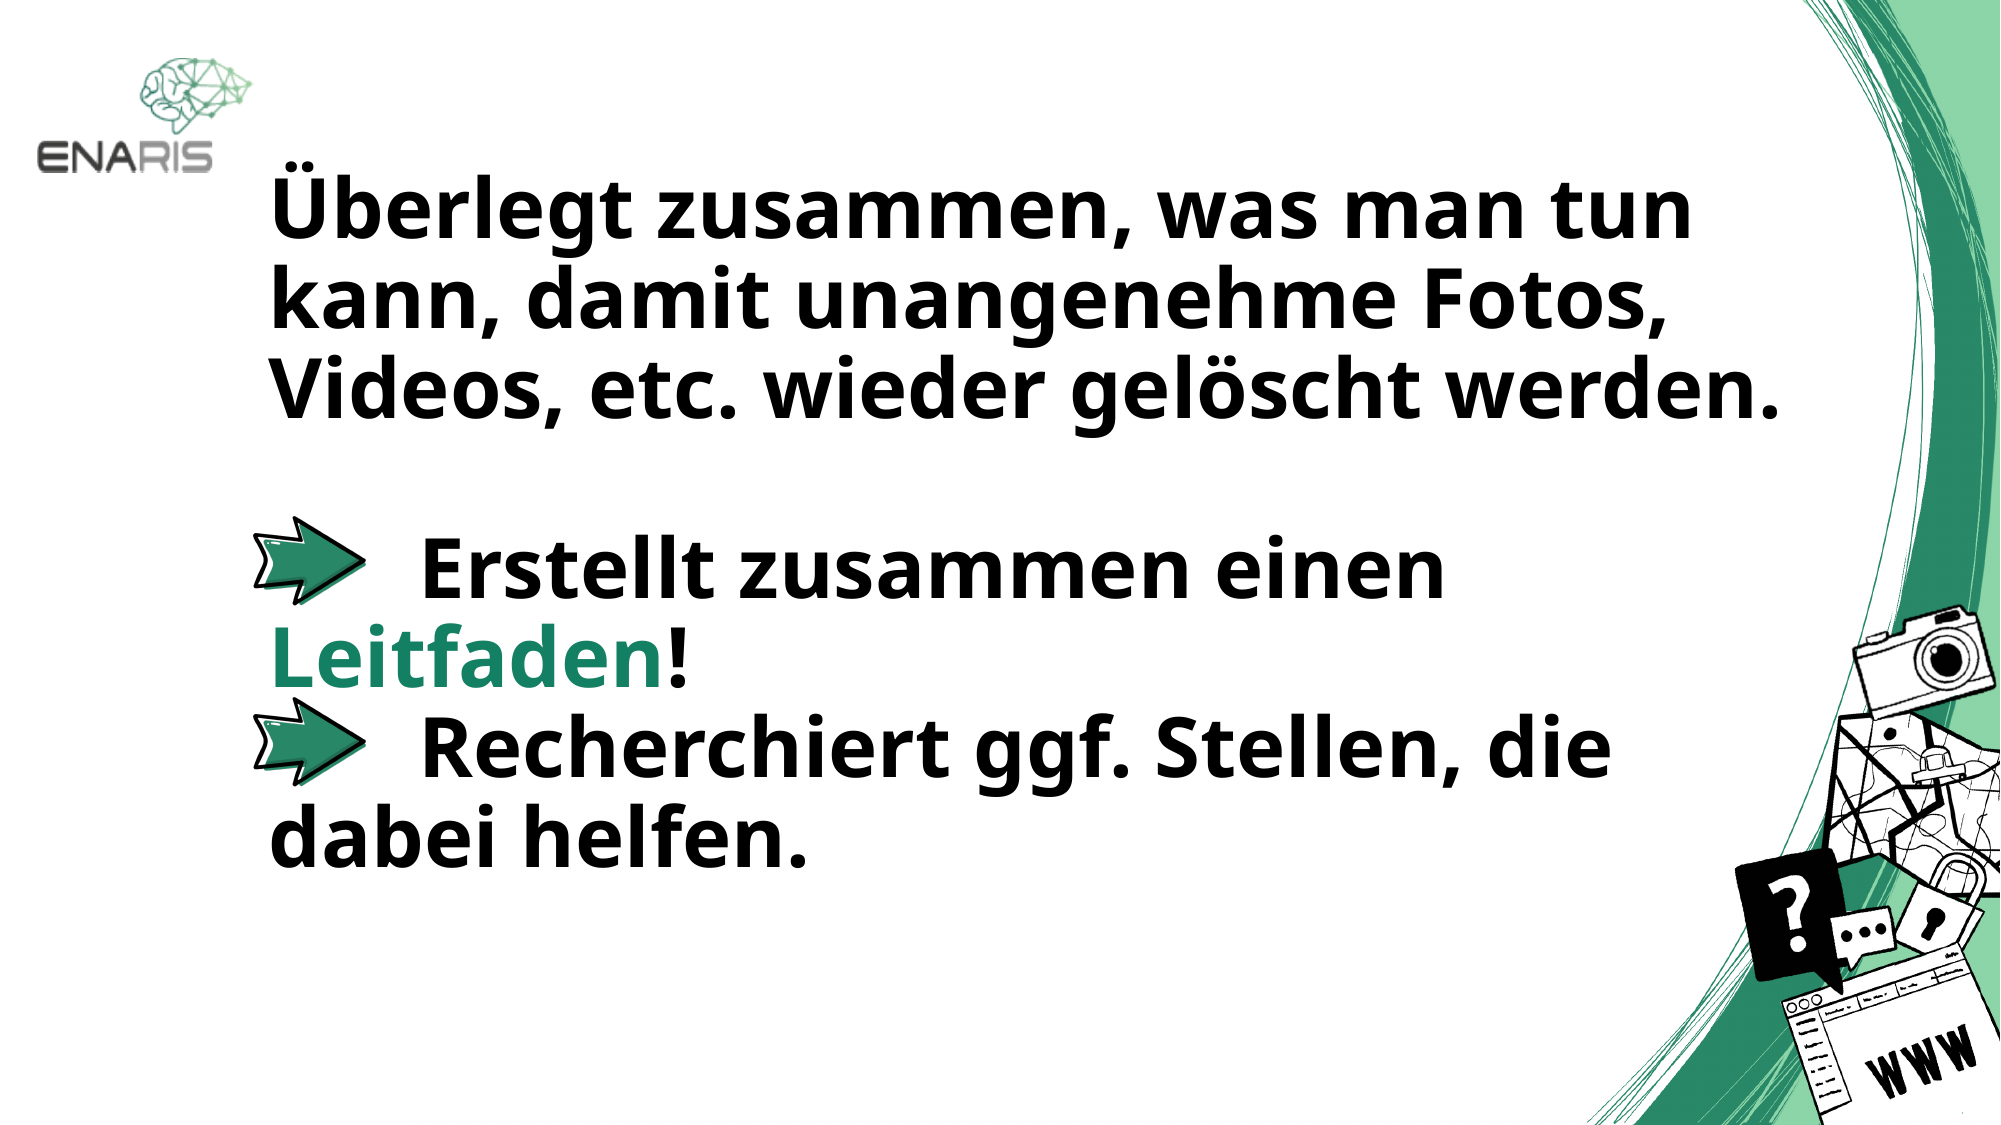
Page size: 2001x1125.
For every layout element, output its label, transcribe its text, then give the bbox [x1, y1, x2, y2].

picture [242, 676, 377, 811]
picture [408, 0, 2000, 1125]
picture [37, 58, 254, 173]
title Überlegt zusammen, was man tun kann, damit unangenehme Fotos, Videos, etc. wieder gelöscht werden. Erstellt zusammen einen Leitfaden! Recherchiert ggf. Stellen, die dabei helfen. [253, 59, 1863, 993]
picture [242, 495, 377, 630]
